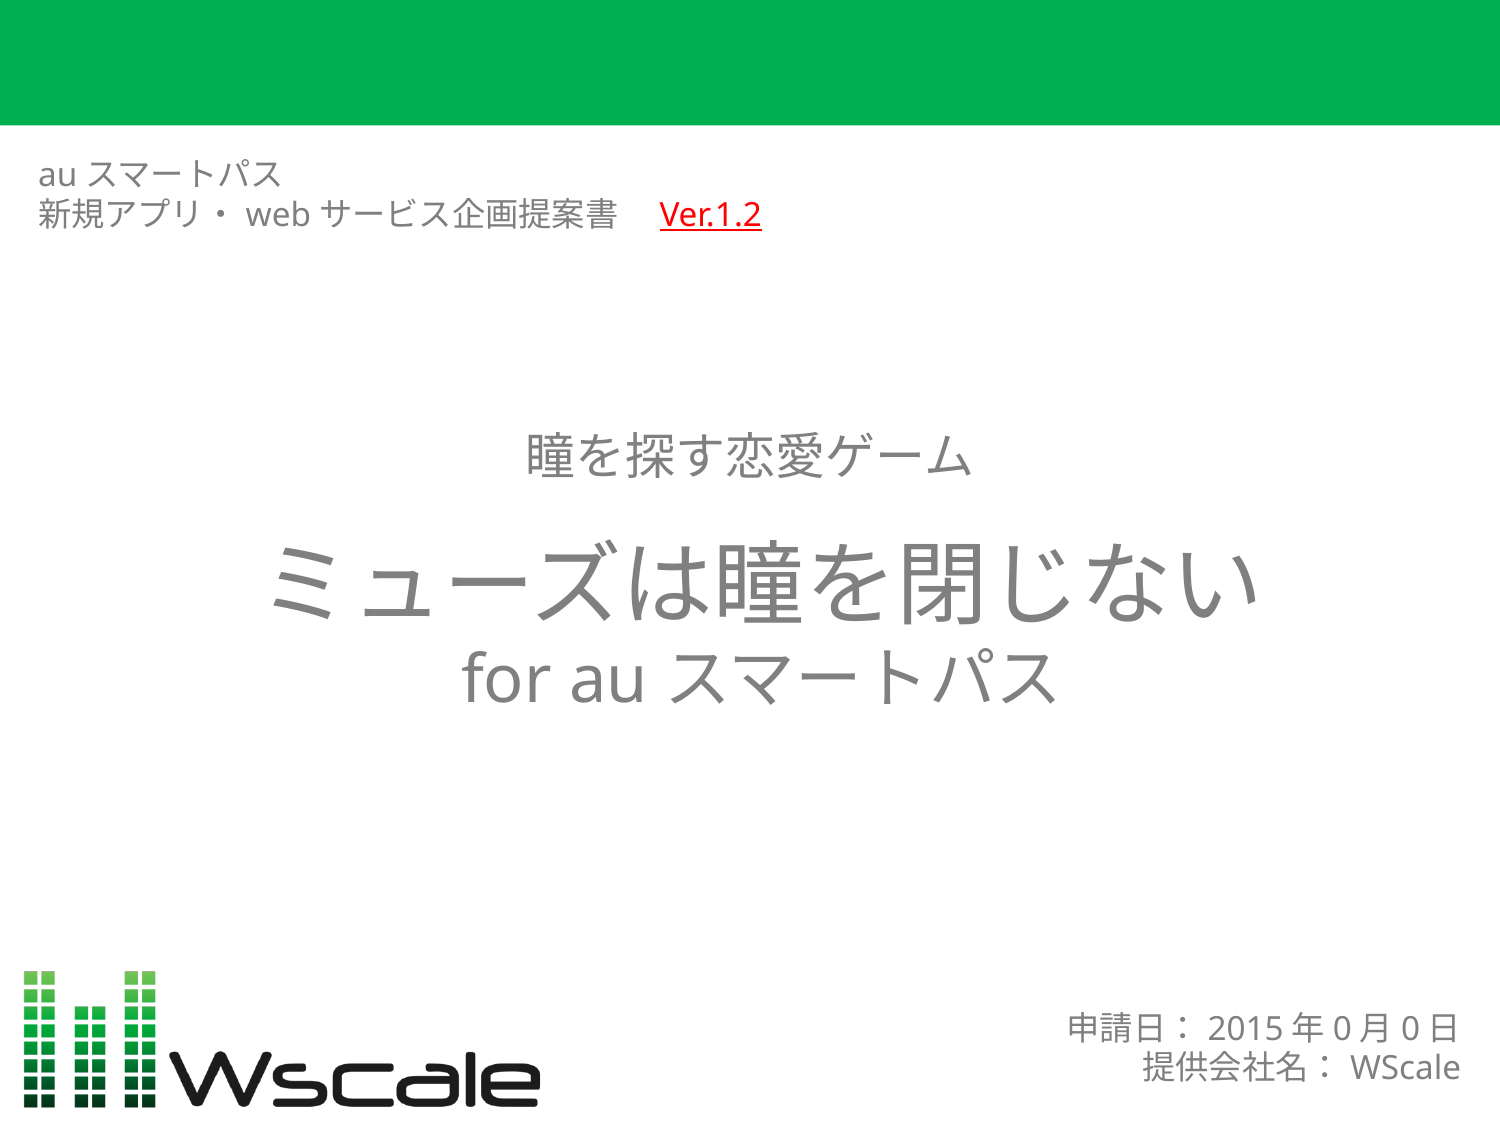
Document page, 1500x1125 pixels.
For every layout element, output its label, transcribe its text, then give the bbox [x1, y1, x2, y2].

text_box auスマートパス 新規アプリ・webサービス企画提案書 Ver.1.2 [23, 129, 809, 256]
text_box 瞳を探す恋愛ゲーム [224, 429, 1275, 501]
text_box 申請日：2015年0月0日 提供会社名：WScale [1038, 999, 1476, 1094]
text_box ミューズは瞳を閉じない for auスマートパス [88, 526, 1436, 715]
picture [0, 954, 561, 1125]
